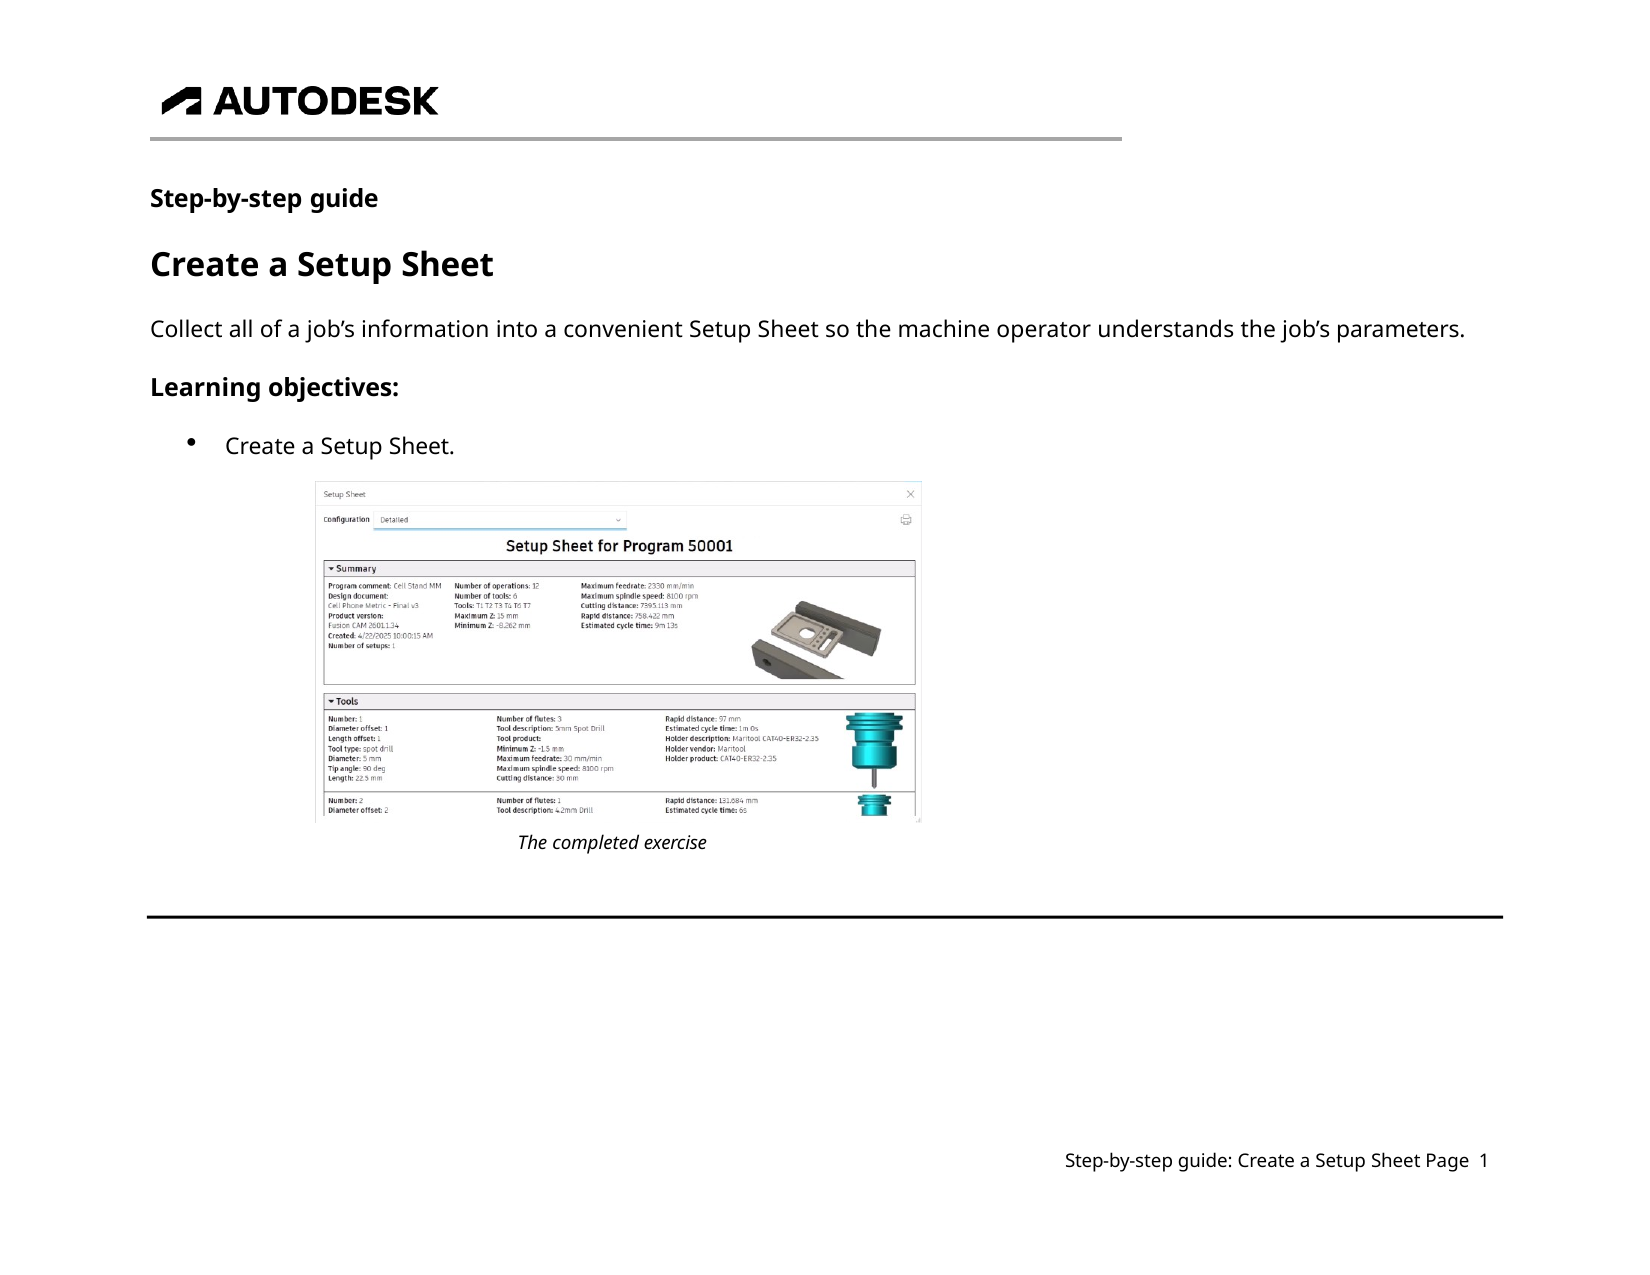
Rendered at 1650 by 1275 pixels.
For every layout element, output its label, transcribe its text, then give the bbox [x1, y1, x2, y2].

picture [314, 481, 922, 823]
text_box The completed exercise [515, 831, 728, 854]
picture [161, 86, 439, 115]
text_box Step-by-step guide Create a Setup Sheet Collect all of a job’s information into a convenient Setup Sheet so the machine operator understands the job’s parameters. Learning objectives: Create a Setup Sheet. [147, 180, 1476, 459]
slide_number Step-by-step guide: Create a Setup Sheet Page 3 [1063, 1145, 1509, 1275]
text_box [146, 915, 1504, 919]
